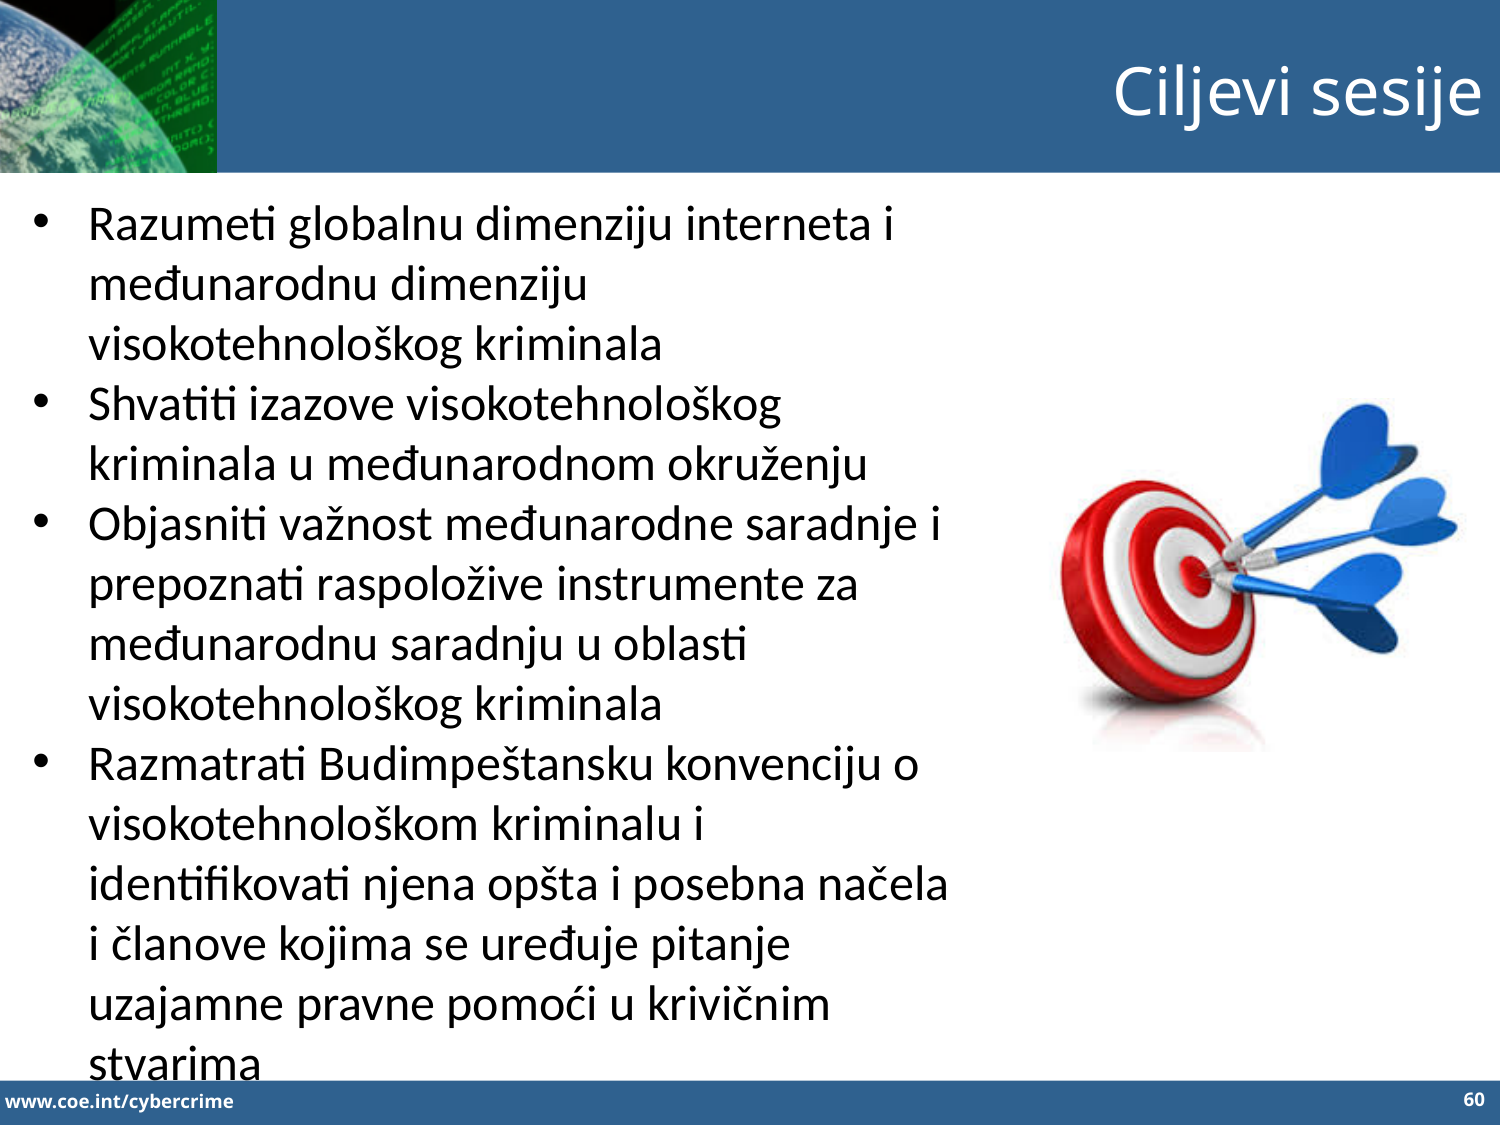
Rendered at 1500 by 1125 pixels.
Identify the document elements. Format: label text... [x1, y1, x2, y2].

text_box Ciljevi sesije [229, 12, 1500, 166]
picture [1021, 398, 1483, 752]
picture [0, 1, 217, 173]
text_box Razumeti globalnu dimenziju interneta i međunarodnu dimenziju visokotehnološkog kriminala Shvatiti izazove visokotehnološkog kriminala u međunarodnom okruženju Objasniti važnost međunarodne saradnje i prepoznati raspoložive instrumente za međunarodnu saradnju u oblasti visokotehnološkog kriminala Razmatrati Budimpeštansku konvenciju o visokotehnološkom kriminalu i identifikovati njena opšta i posebna načela i članove kojima se uređuje pitanje uzajamne pravne pomoći u krivičnim stvarima [17, 182, 976, 1098]
slide_number 60 [1162, 1080, 1500, 1125]
